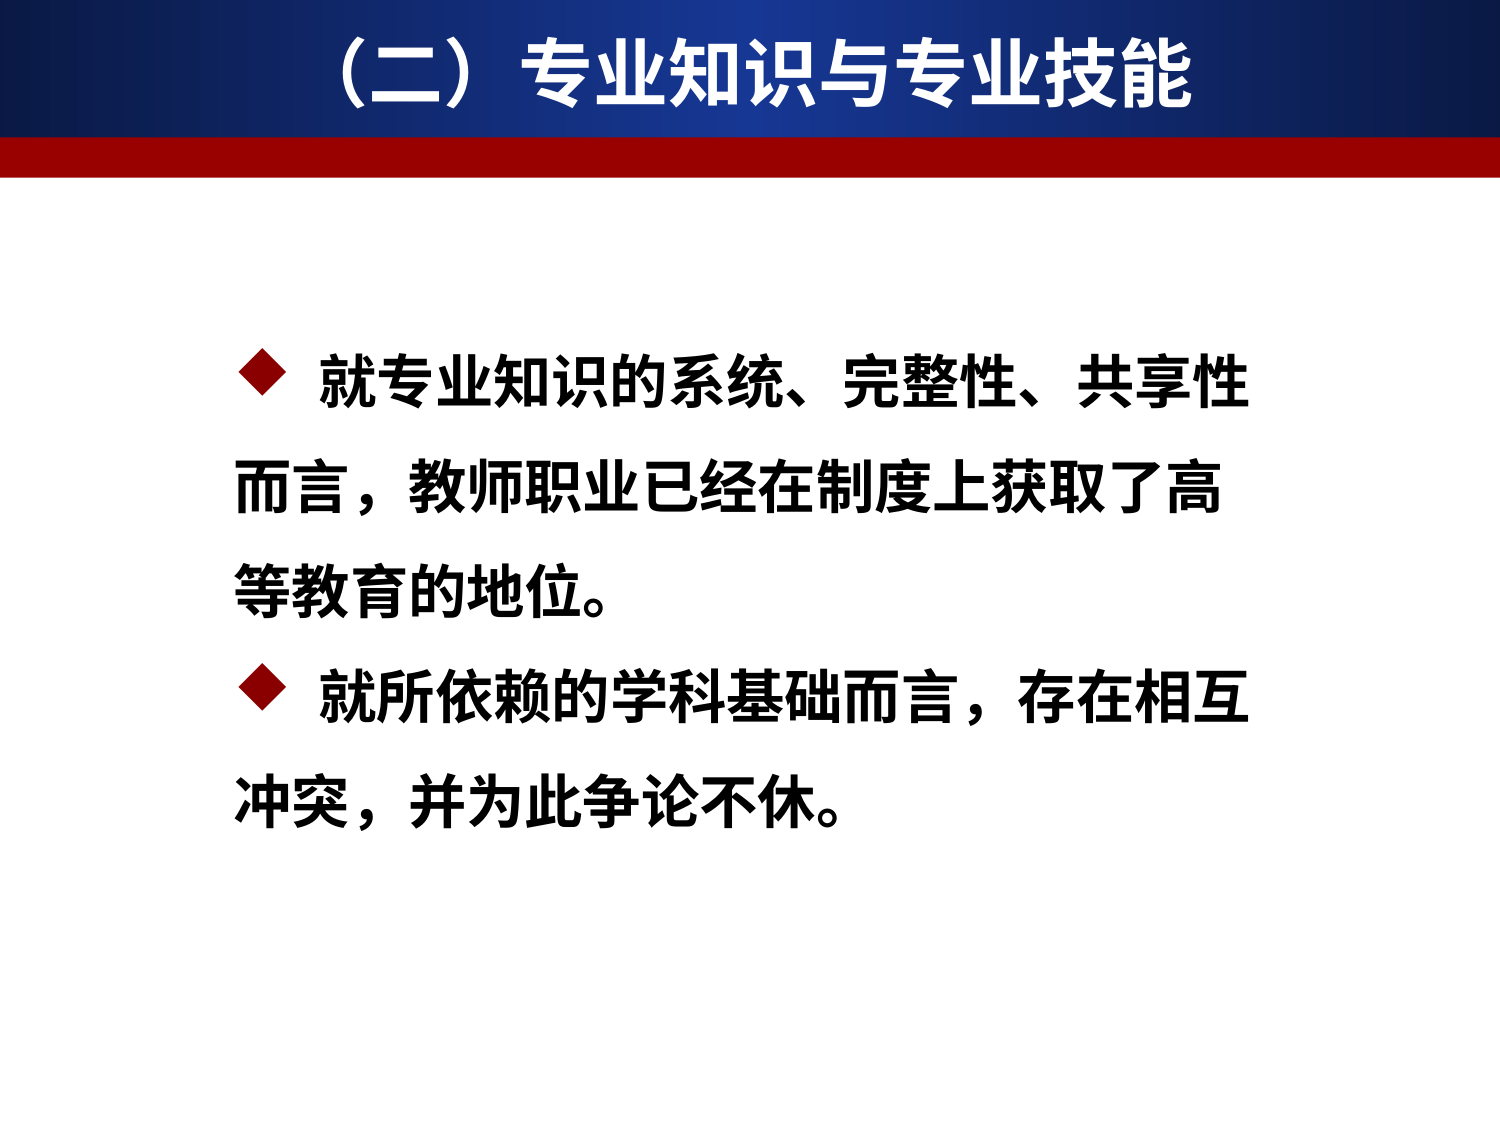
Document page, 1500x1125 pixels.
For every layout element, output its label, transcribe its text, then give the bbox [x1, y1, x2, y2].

list 就专业知识的系统、完整性、共享性而言，教师职业已经在制度上获取了高等教育的地位。 就所依赖的学科基础而言，存在相互冲突，并为此争论不休。 [218, 302, 1294, 882]
title （二）专业知识与专业技能 [50, 24, 1438, 118]
